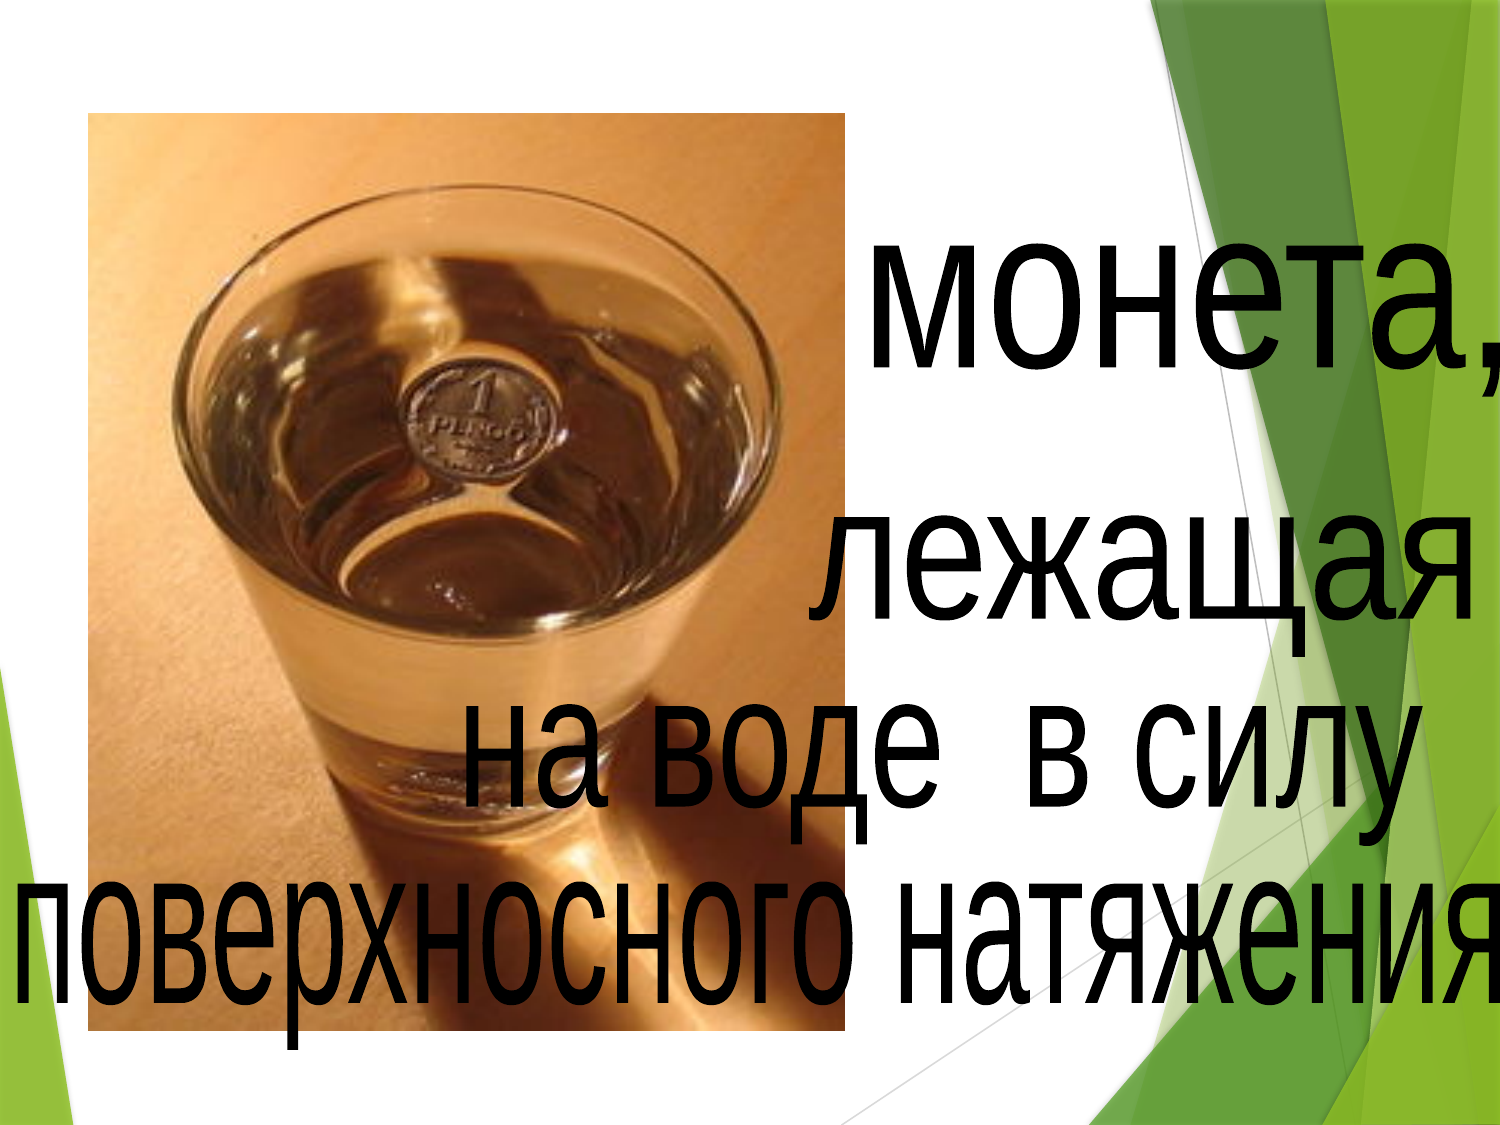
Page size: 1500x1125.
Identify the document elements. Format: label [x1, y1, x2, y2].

list [87, 113, 845, 1032]
